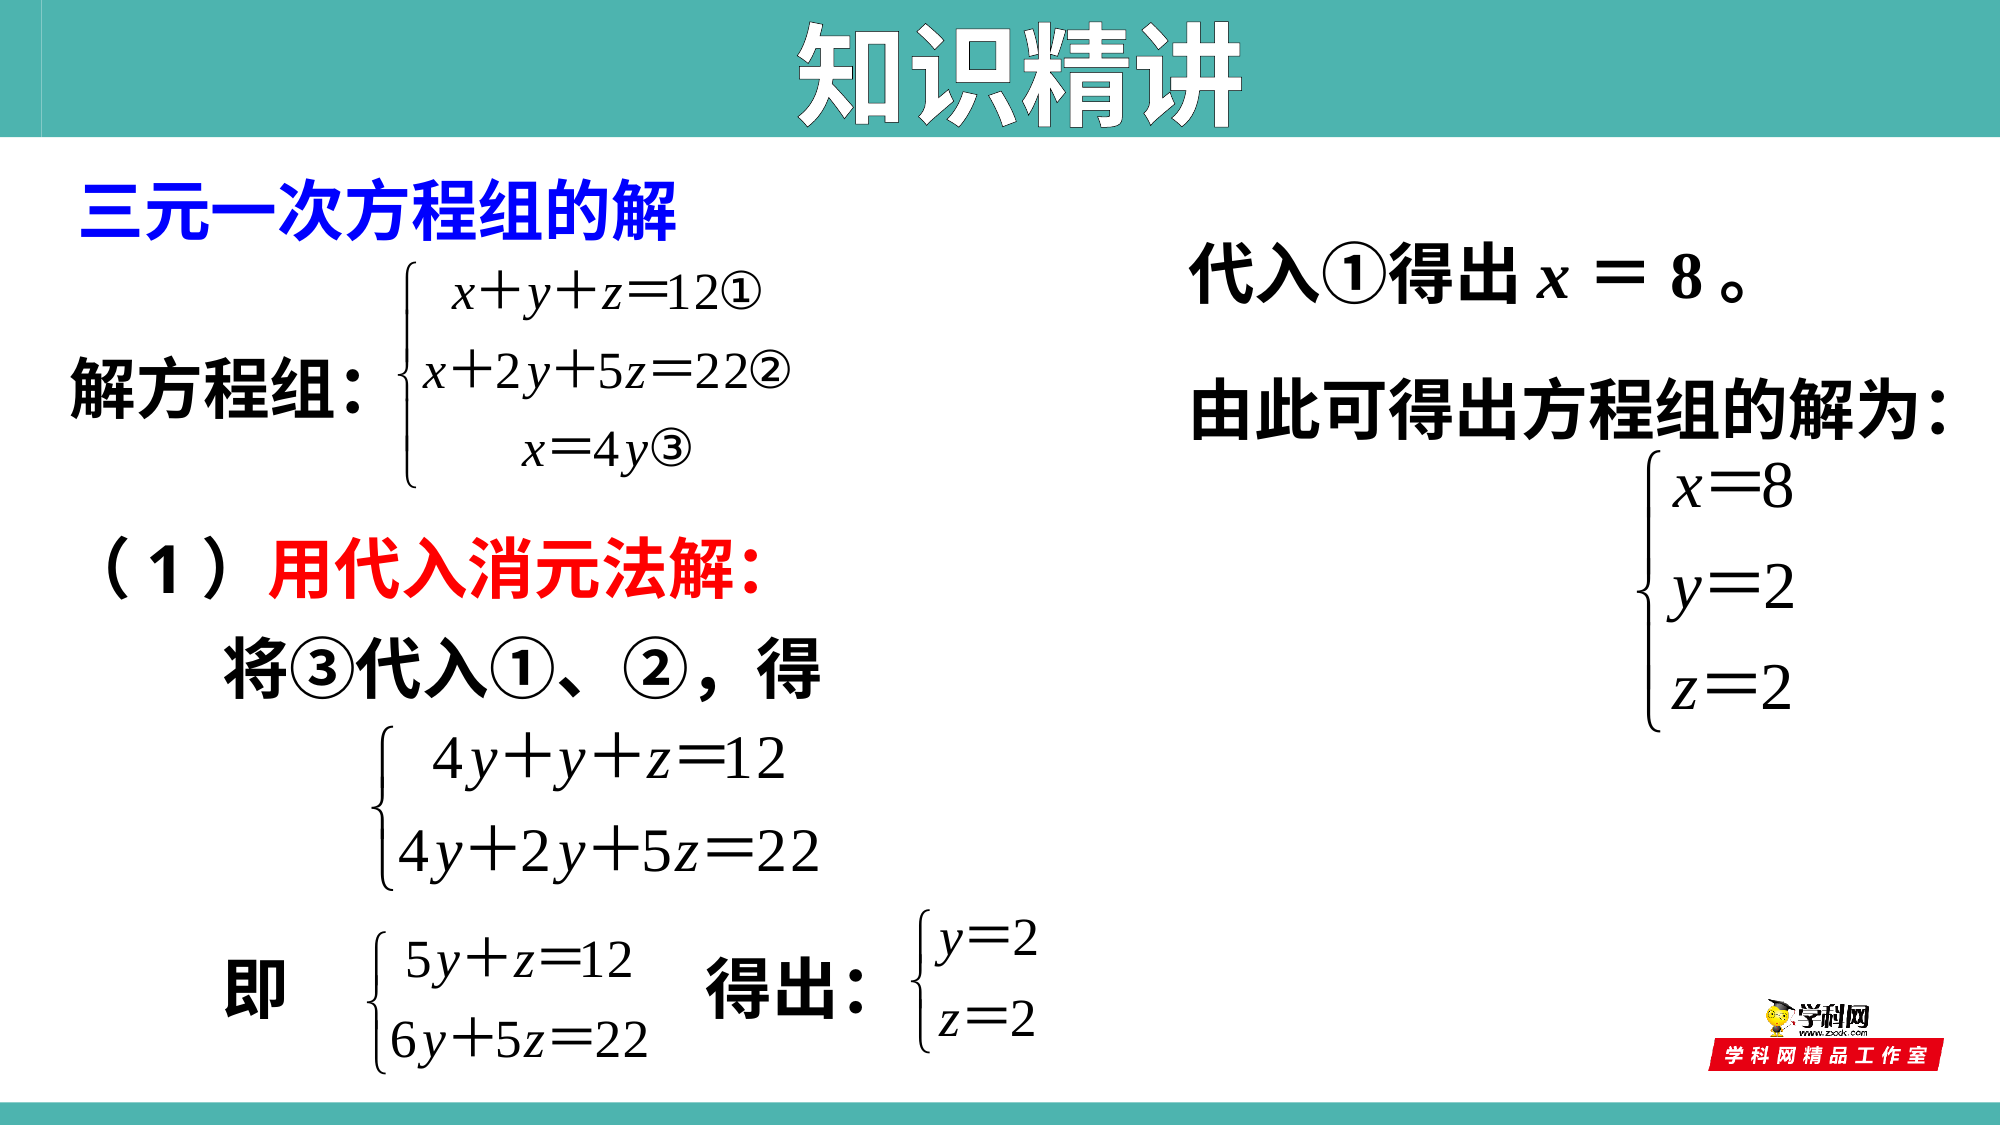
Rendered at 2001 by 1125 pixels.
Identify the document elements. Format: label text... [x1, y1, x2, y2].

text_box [1622, 434, 1808, 749]
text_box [898, 900, 1048, 1063]
text_box 得出： [690, 899, 899, 1035]
text_box 由此可得出方程组的解为： [1173, 320, 1976, 456]
text_box 代入①得出x＝8。 [1173, 184, 1943, 319]
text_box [355, 922, 656, 1085]
picture [1766, 999, 1869, 1037]
text_box [0, 1100, 2000, 1125]
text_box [386, 252, 810, 498]
picture [1708, 1038, 1944, 1071]
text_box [0, 0, 2000, 138]
text_box 将③代入①、②，得 [207, 579, 977, 714]
text_box 解方程组： [54, 298, 381, 434]
text_box 即 [207, 899, 356, 1035]
text_box （1）用代入消元法解： [49, 479, 1100, 614]
text_box 三元一次方程组的解 [62, 161, 694, 257]
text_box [357, 715, 827, 902]
